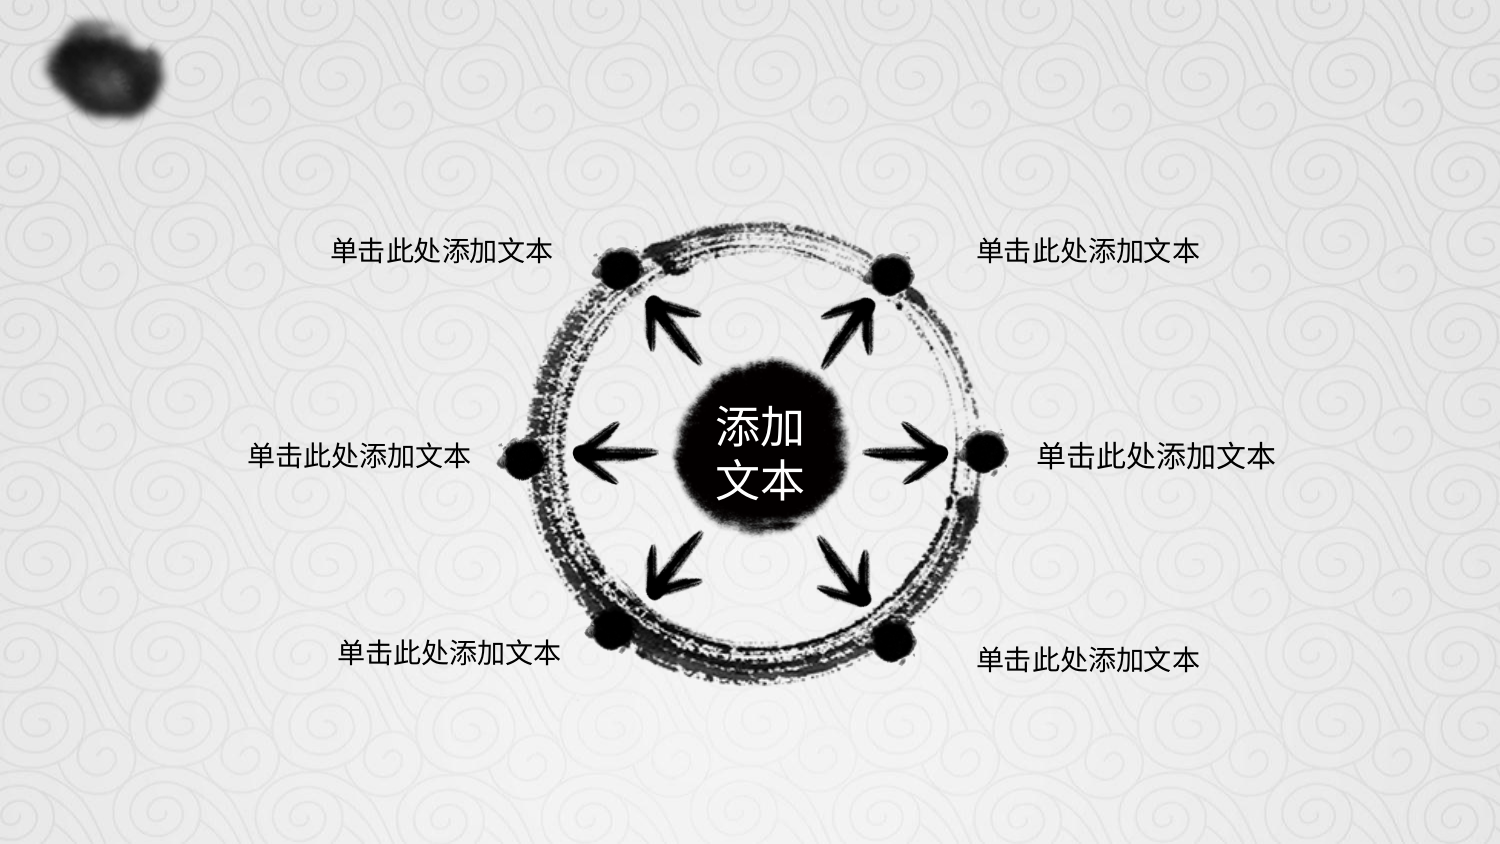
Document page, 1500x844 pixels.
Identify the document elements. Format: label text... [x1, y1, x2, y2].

text_box 单击此处添加文本 [315, 225, 523, 275]
text_box 单击此处添加文本 [988, 225, 1216, 275]
text_box 单击此处添加文本 [322, 627, 523, 677]
text_box 单击此处添加文本 [232, 430, 487, 479]
picture [0, 0, 1500, 844]
text_box 单击此处添加文本 [988, 635, 1216, 684]
text_box 单击此处添加文本 [1021, 430, 1292, 482]
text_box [572, 288, 949, 614]
